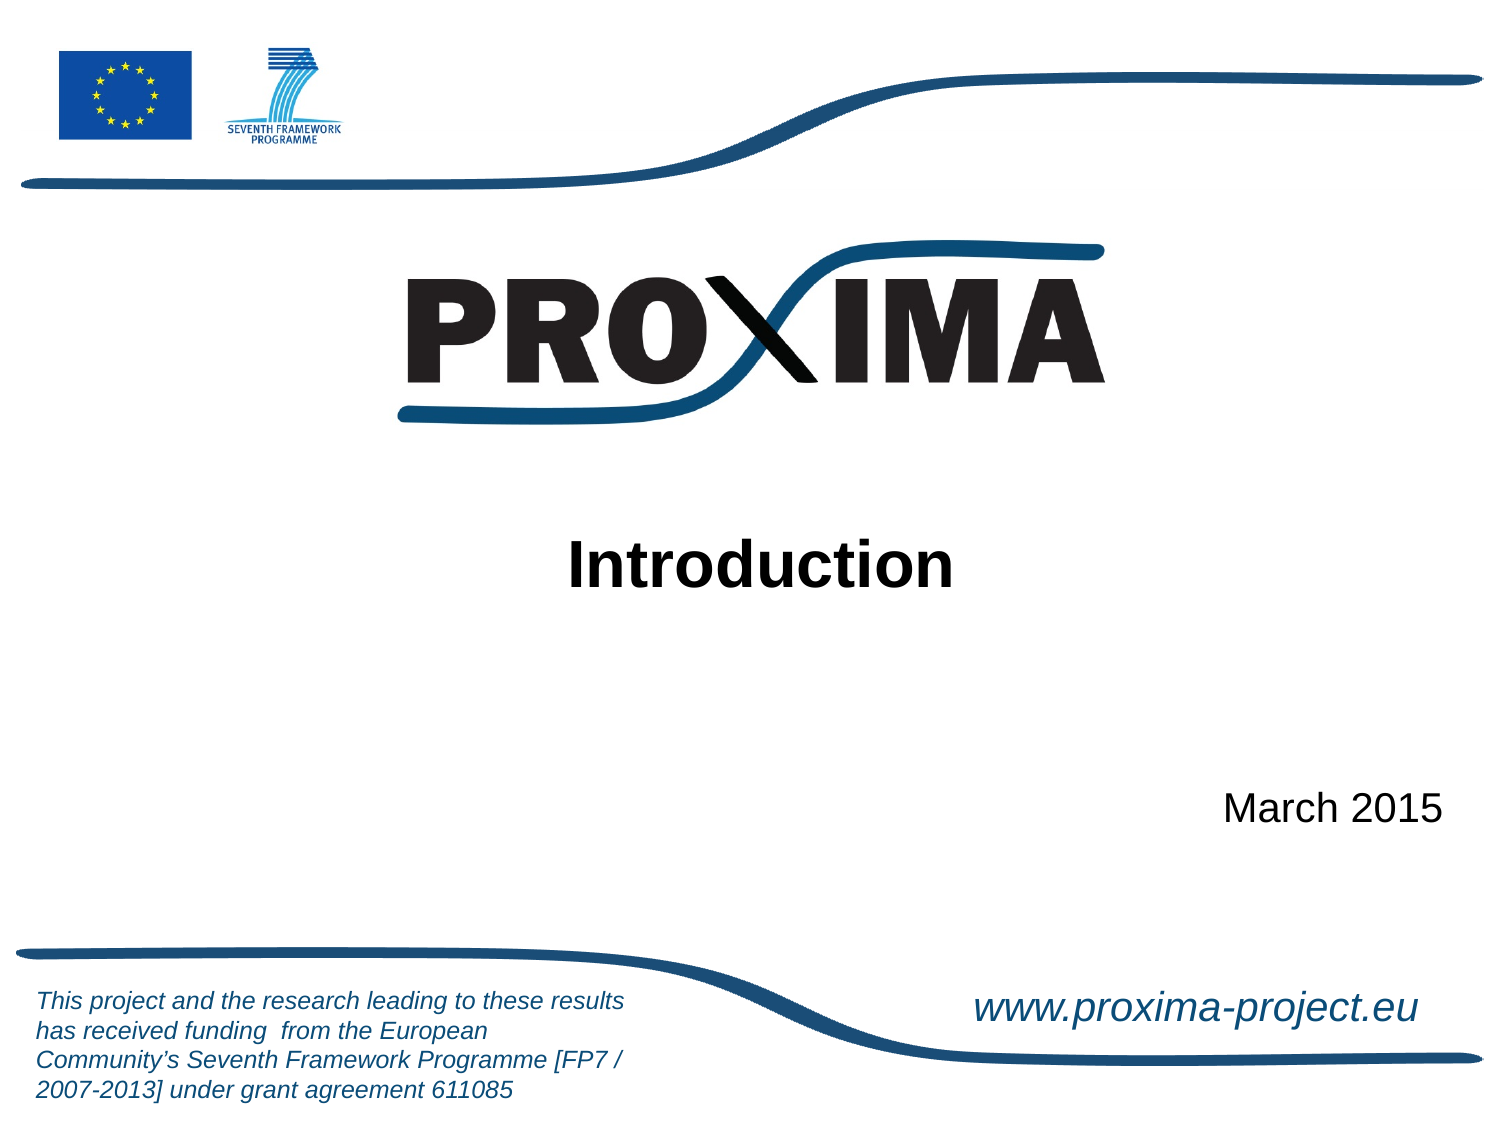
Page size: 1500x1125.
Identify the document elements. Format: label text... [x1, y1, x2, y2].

picture [378, 1056, 386, 1066]
picture [389, 227, 1116, 433]
picture [56, 1056, 64, 1066]
picture [515, 1056, 522, 1066]
picture [126, 1056, 133, 1066]
picture [91, 1056, 98, 1066]
picture [581, 1053, 590, 1059]
picture [422, 1053, 431, 1059]
picture [246, 1056, 253, 1066]
picture [445, 1056, 453, 1066]
picture [21, 42, 1484, 190]
picture [70, 1056, 77, 1066]
picture [325, 1056, 332, 1066]
picture [267, 1056, 274, 1066]
list March 2015 [41, 751, 1459, 894]
picture [495, 1056, 502, 1066]
picture [16, 947, 1484, 1066]
picture [459, 1056, 466, 1066]
list Introduction [53, 491, 1471, 669]
